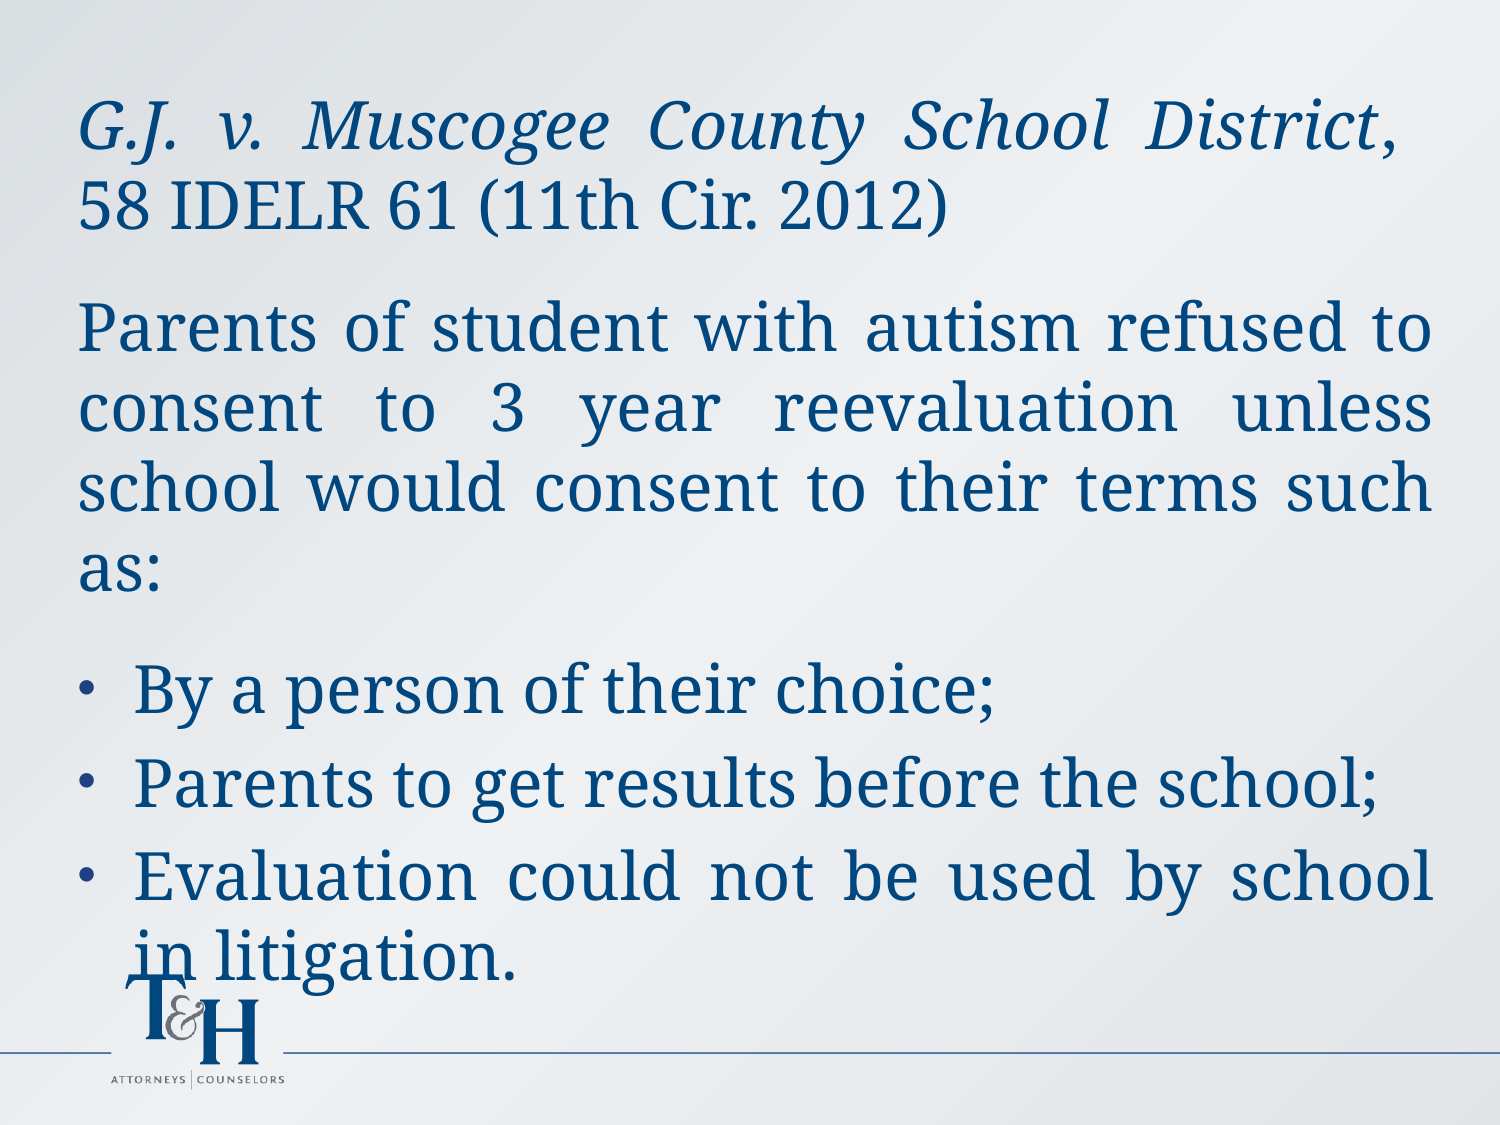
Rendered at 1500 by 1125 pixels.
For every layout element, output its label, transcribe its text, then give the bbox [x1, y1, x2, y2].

list G.J. v. Muscogee County School District, 58 IDELR 61 (11th Cir. 2012) Parents of student with autism refused to consent to 3 year reevaluation unless school would consent to their terms such as: By a person of their choice; Parents to get results before the school; Evaluation could not be used by school in litigation. [62, 74, 1451, 963]
picture [0, 0, 1500, 1125]
